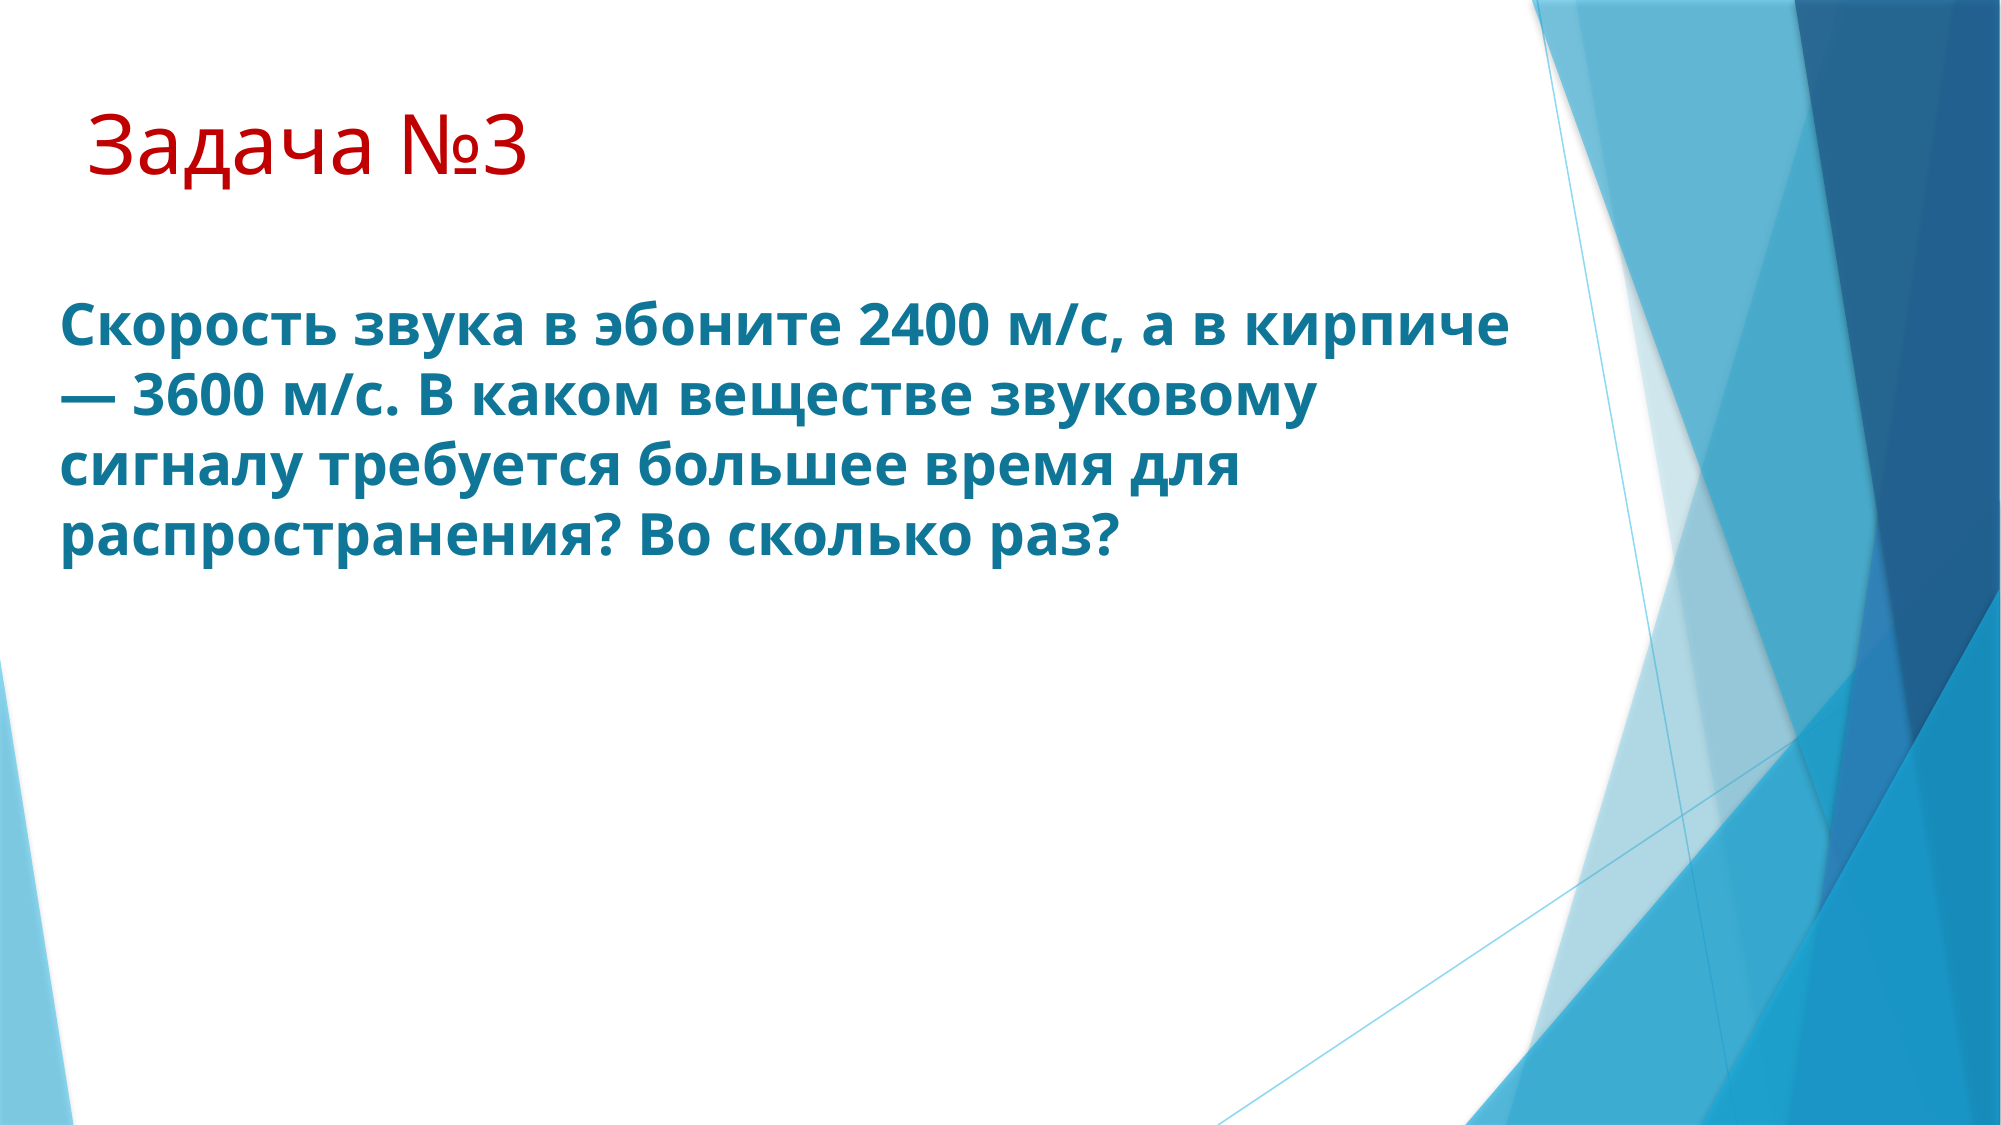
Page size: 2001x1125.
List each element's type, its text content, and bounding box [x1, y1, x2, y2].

title Задача №3 [72, 34, 1262, 199]
list Скорость звука в эбоните 2400 м/с, а в кирпиче — 3600 м/с. В каком веществе звуковому сигналу требуется большее время для распространения? Во сколько раз? [44, 279, 1579, 639]
